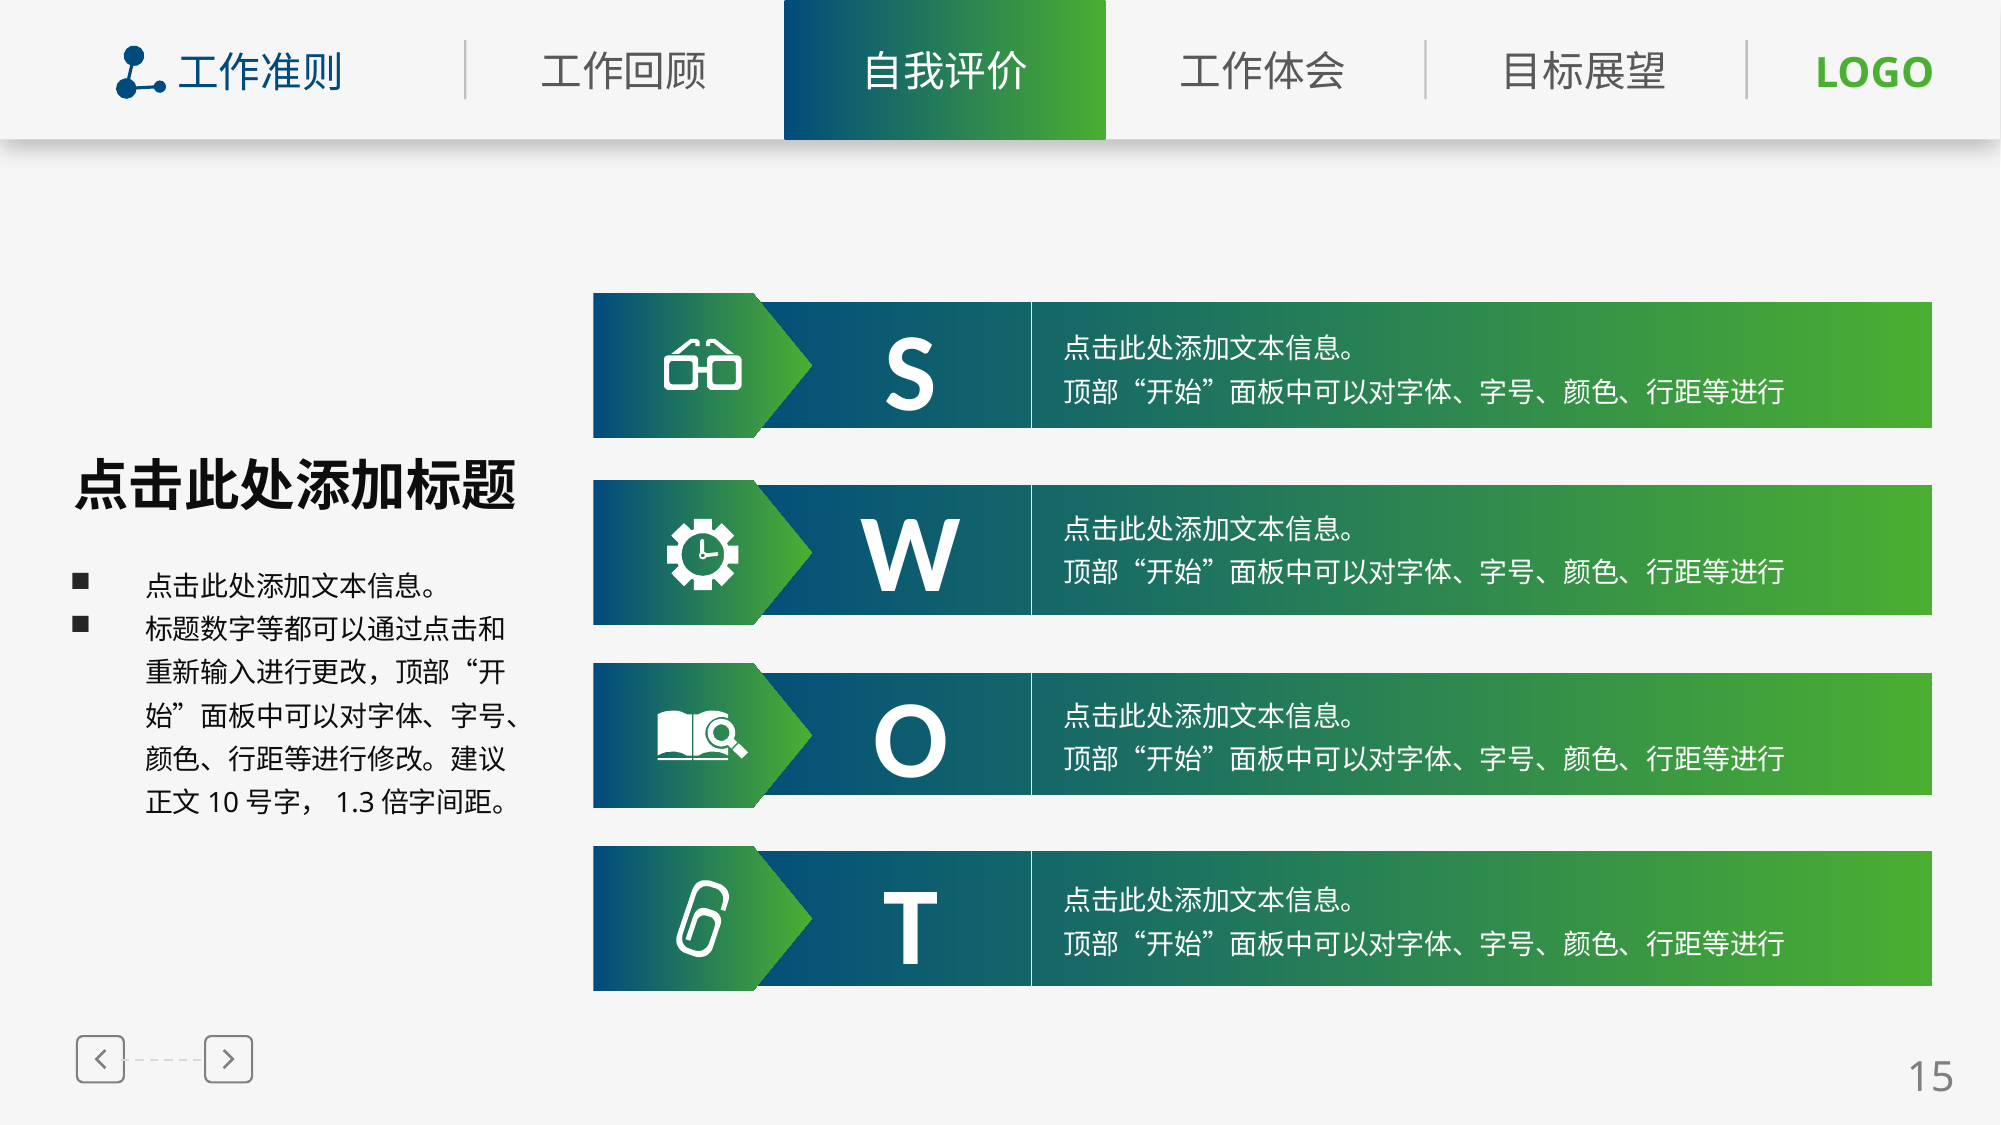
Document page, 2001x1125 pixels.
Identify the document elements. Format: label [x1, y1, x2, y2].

text_box [55, 442, 548, 873]
text_box [593, 662, 813, 809]
text_box [1037, 291, 1933, 428]
text_box [702, 473, 1027, 615]
text_box [1037, 473, 1933, 615]
text_box [593, 845, 813, 992]
text_box [1037, 845, 1933, 986]
text_box [593, 479, 813, 626]
text_box [1037, 658, 1933, 795]
text_box [811, 291, 1027, 428]
text_box [593, 292, 813, 439]
text_box [813, 845, 1027, 986]
text_box [702, 658, 1027, 795]
text_box [122, 38, 404, 105]
